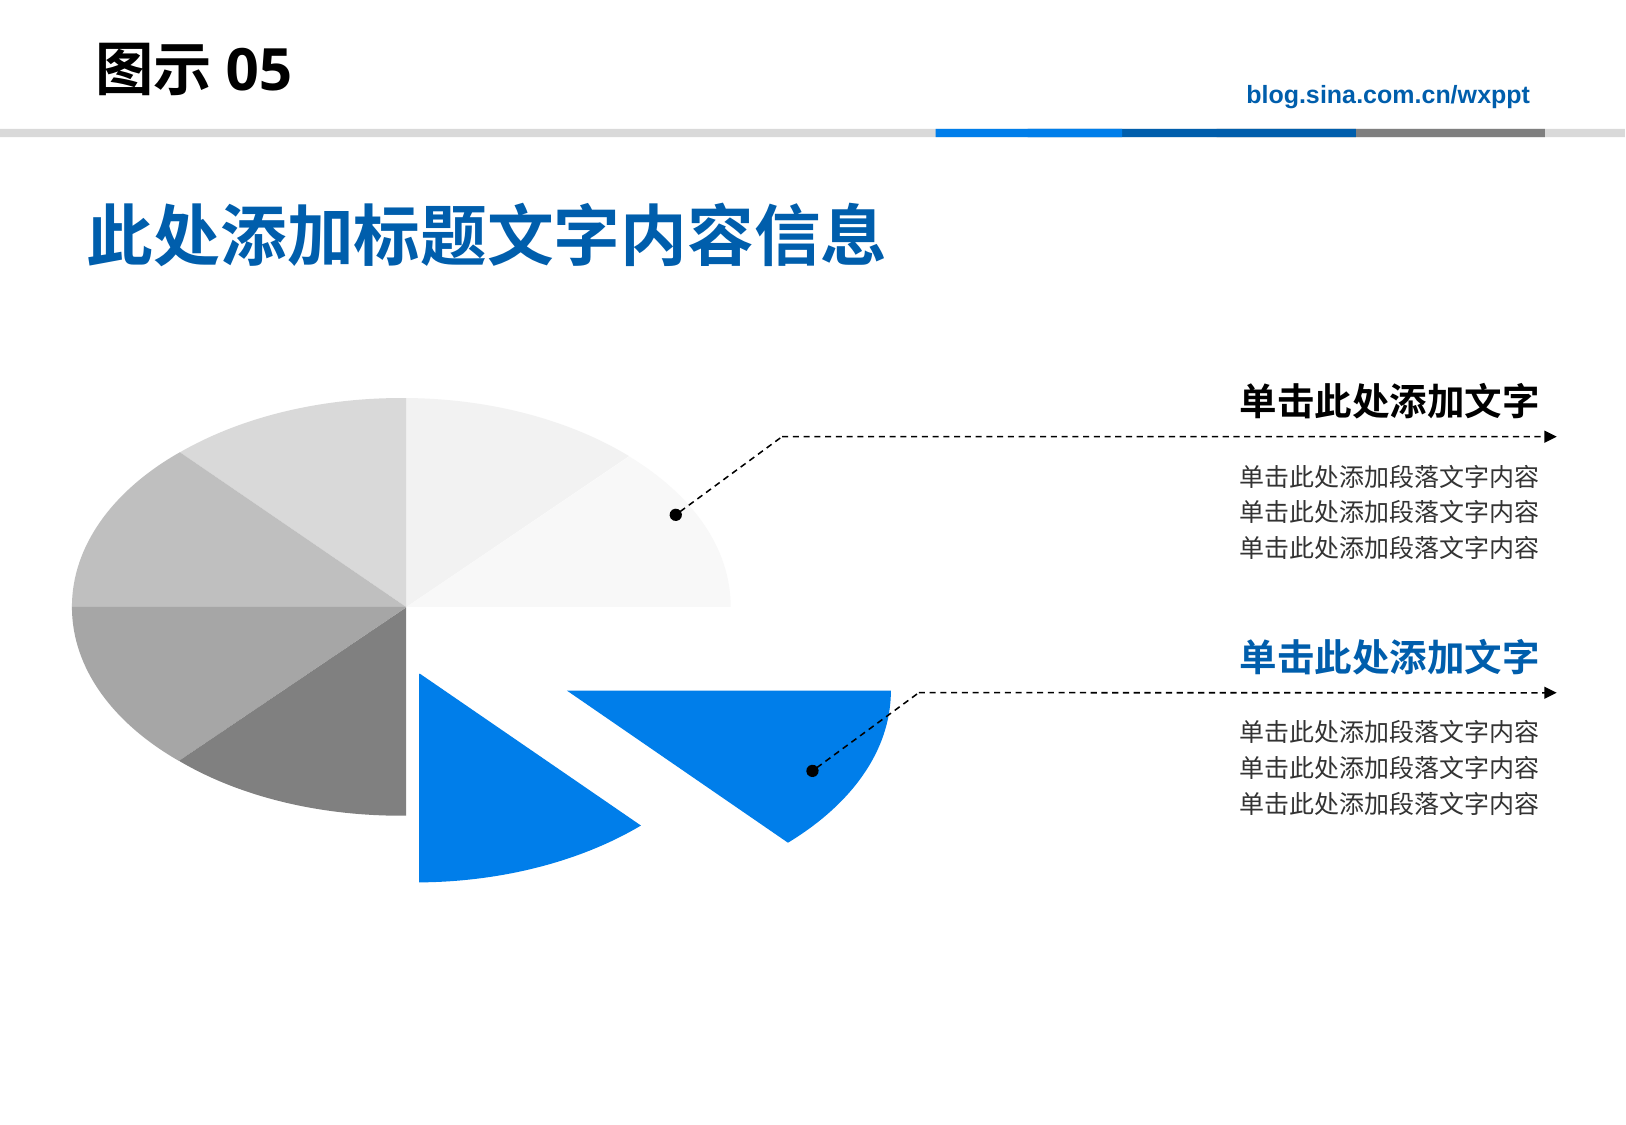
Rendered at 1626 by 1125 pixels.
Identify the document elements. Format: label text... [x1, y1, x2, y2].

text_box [675, 436, 1557, 515]
text_box 单击此处添加文字 [918, 617, 1555, 687]
text_box 单击此处添加段落文字内容 单击此处添加段落文字内容 单击此处添加段落文字内容 [918, 779, 1555, 827]
text_box 单击此处添加文字 [918, 361, 1555, 431]
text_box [71, 397, 892, 883]
text_box 此处添加标题文字内容信息 [72, 186, 903, 282]
text_box 单击此处添加段落文字内容 单击此处添加段落文字内容 单击此处添加段落文字内容 [918, 522, 1555, 571]
title 图示05 [80, 24, 1545, 111]
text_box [812, 692, 1557, 772]
